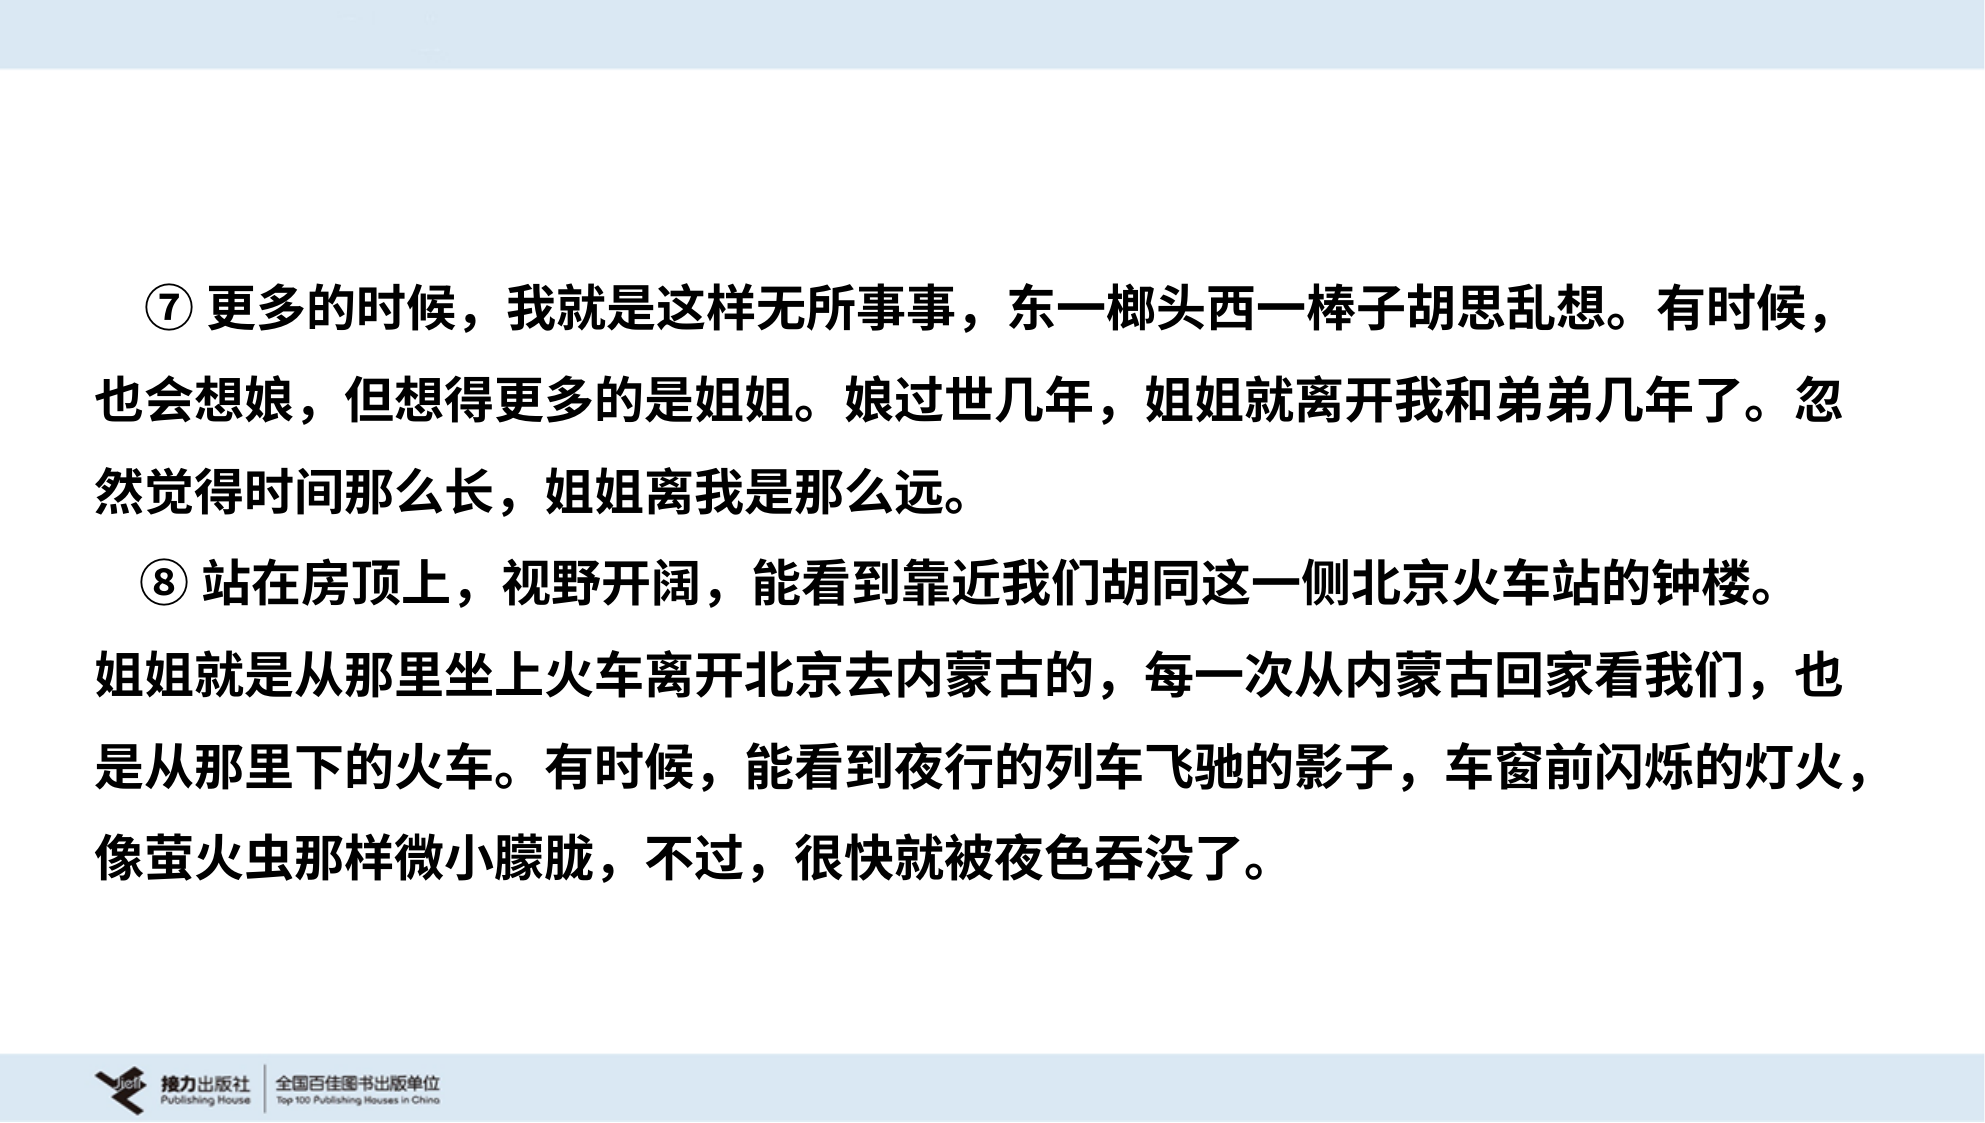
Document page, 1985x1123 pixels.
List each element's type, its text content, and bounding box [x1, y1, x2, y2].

text_box ⑦更多的时候，我就是这样无所事事，东一榔头西一棒子胡思乱想。有时候， 也会想娘，但想得更多的是姐姐。娘过世几年，姐姐就离开我和弟弟几年了。忽 然觉得时间那么长，姐姐离我是那么远。 ⑧站在房顶上，视野开阔，能看到靠近我们胡同这一侧北京火车站的钟楼。 姐姐就是从那里坐上火车离开北京去内蒙古的，每一次从内蒙古回家看我们，也 是从那里下的火车。有时候，能看到夜行的列车飞驰的影子，车窗前闪烁的灯火， 像萤火虫那样微小朦胧，不过，很快就被夜色吞没了。 [94, 244, 1892, 887]
picture [0, 0, 1985, 1122]
